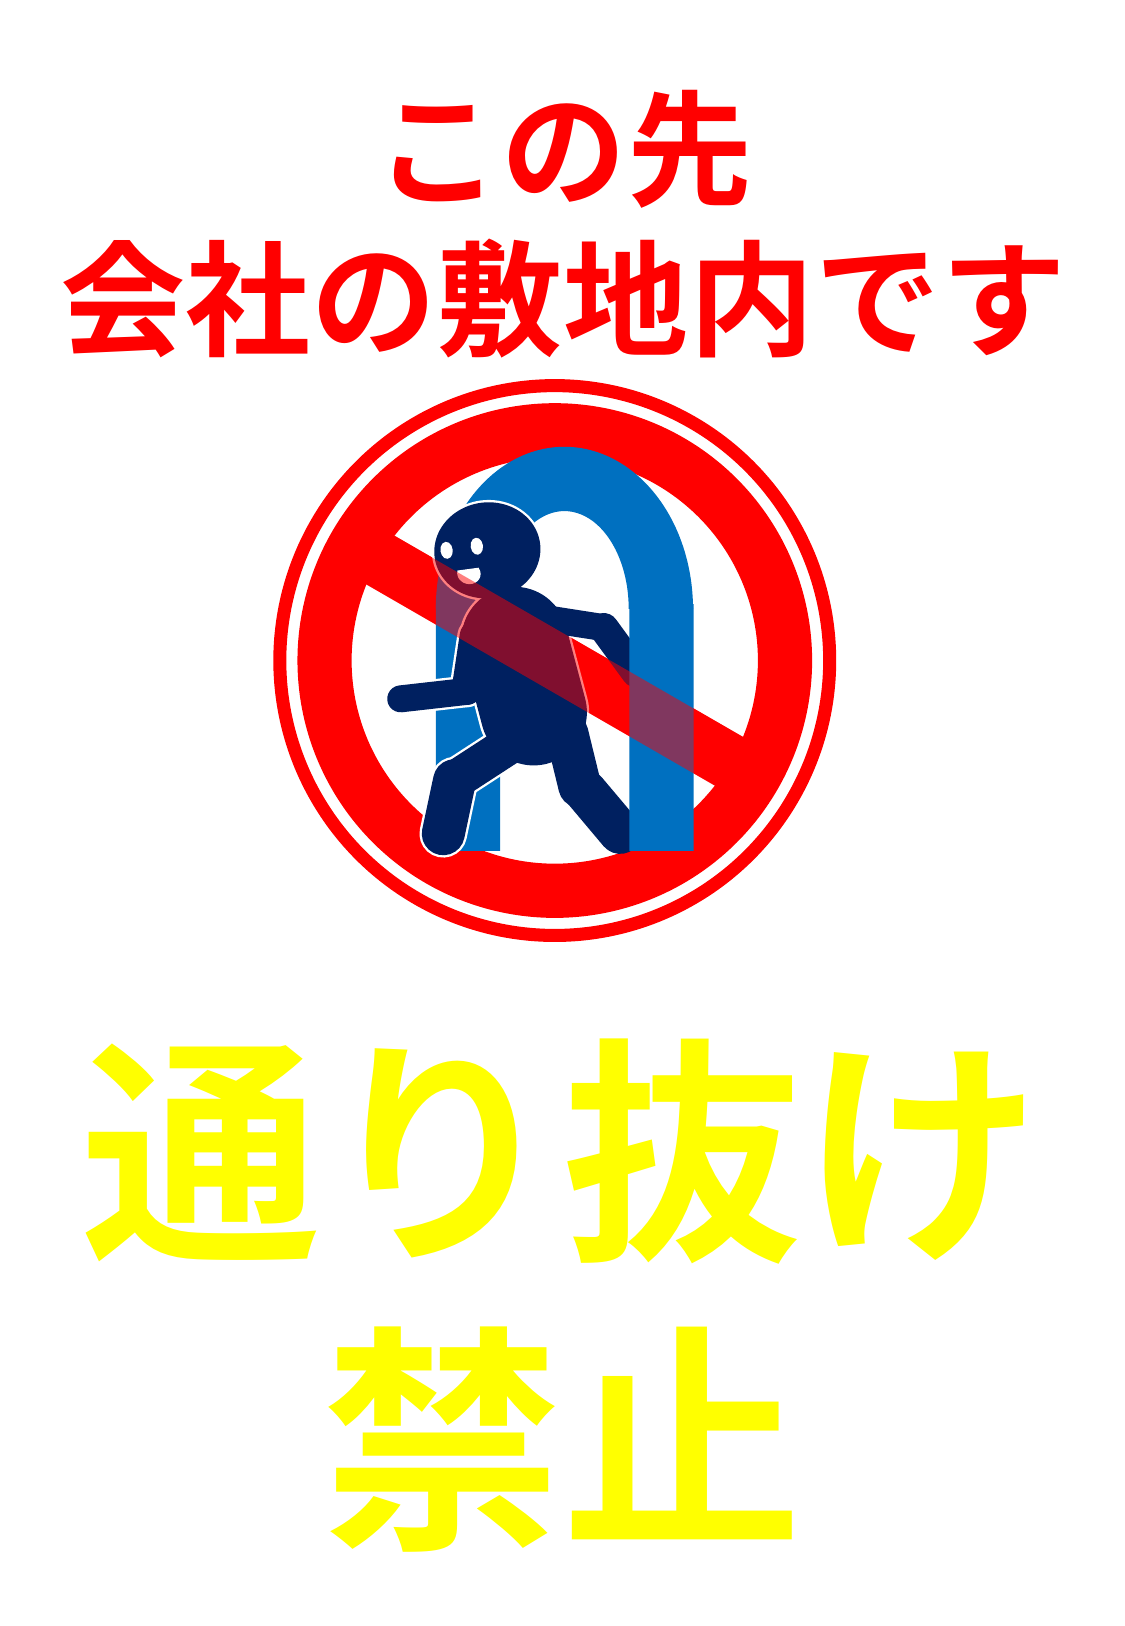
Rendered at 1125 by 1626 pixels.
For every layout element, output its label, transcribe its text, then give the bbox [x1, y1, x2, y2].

text_box 通り抜け 禁止 [0, 995, 1125, 1586]
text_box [273, 378, 837, 943]
text_box この先 会社の敷地内です [23, 64, 1104, 380]
